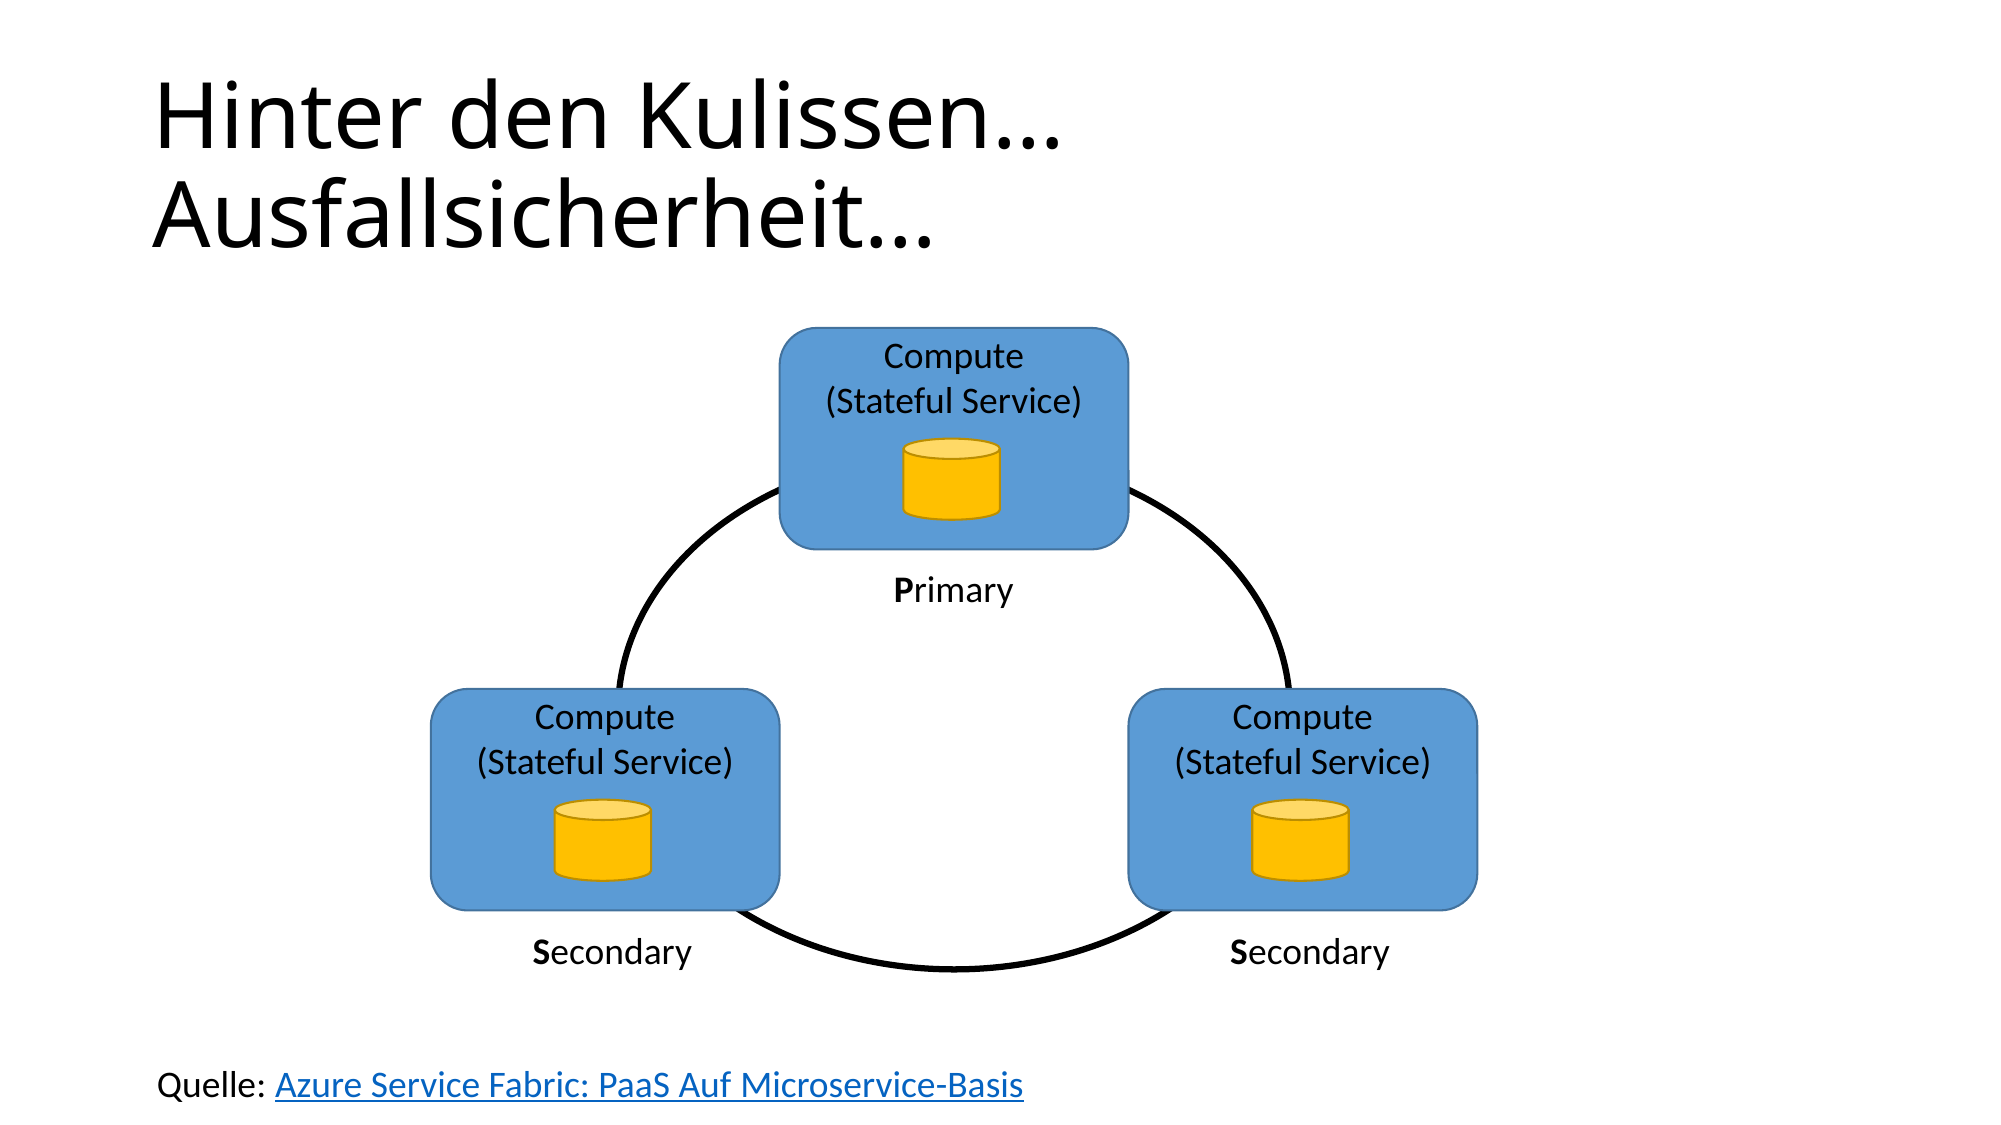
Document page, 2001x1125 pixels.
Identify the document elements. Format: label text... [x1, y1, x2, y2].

text_box Compute (Stateful Service) [461, 684, 749, 790]
title Hinter den Kulissen…Ausfallsicherheit… [137, 59, 1863, 278]
text_box Secondary [1215, 919, 1405, 980]
text_box [429, 688, 781, 912]
text_box Compute (Stateful Service) [1159, 684, 1447, 790]
text_box [902, 437, 1001, 521]
text_box Quelle: Azure Service Fabric: PaaS Auf Microservice-Basis [142, 1052, 1039, 1113]
text_box [618, 489, 1290, 971]
text_box Secondary [517, 919, 708, 980]
text_box [778, 327, 1130, 551]
text_box Compute (Stateful Service) [810, 323, 1098, 429]
text_box [553, 798, 653, 882]
text_box [1127, 688, 1479, 912]
text_box [1251, 798, 1350, 882]
text_box Primary [879, 557, 1029, 617]
